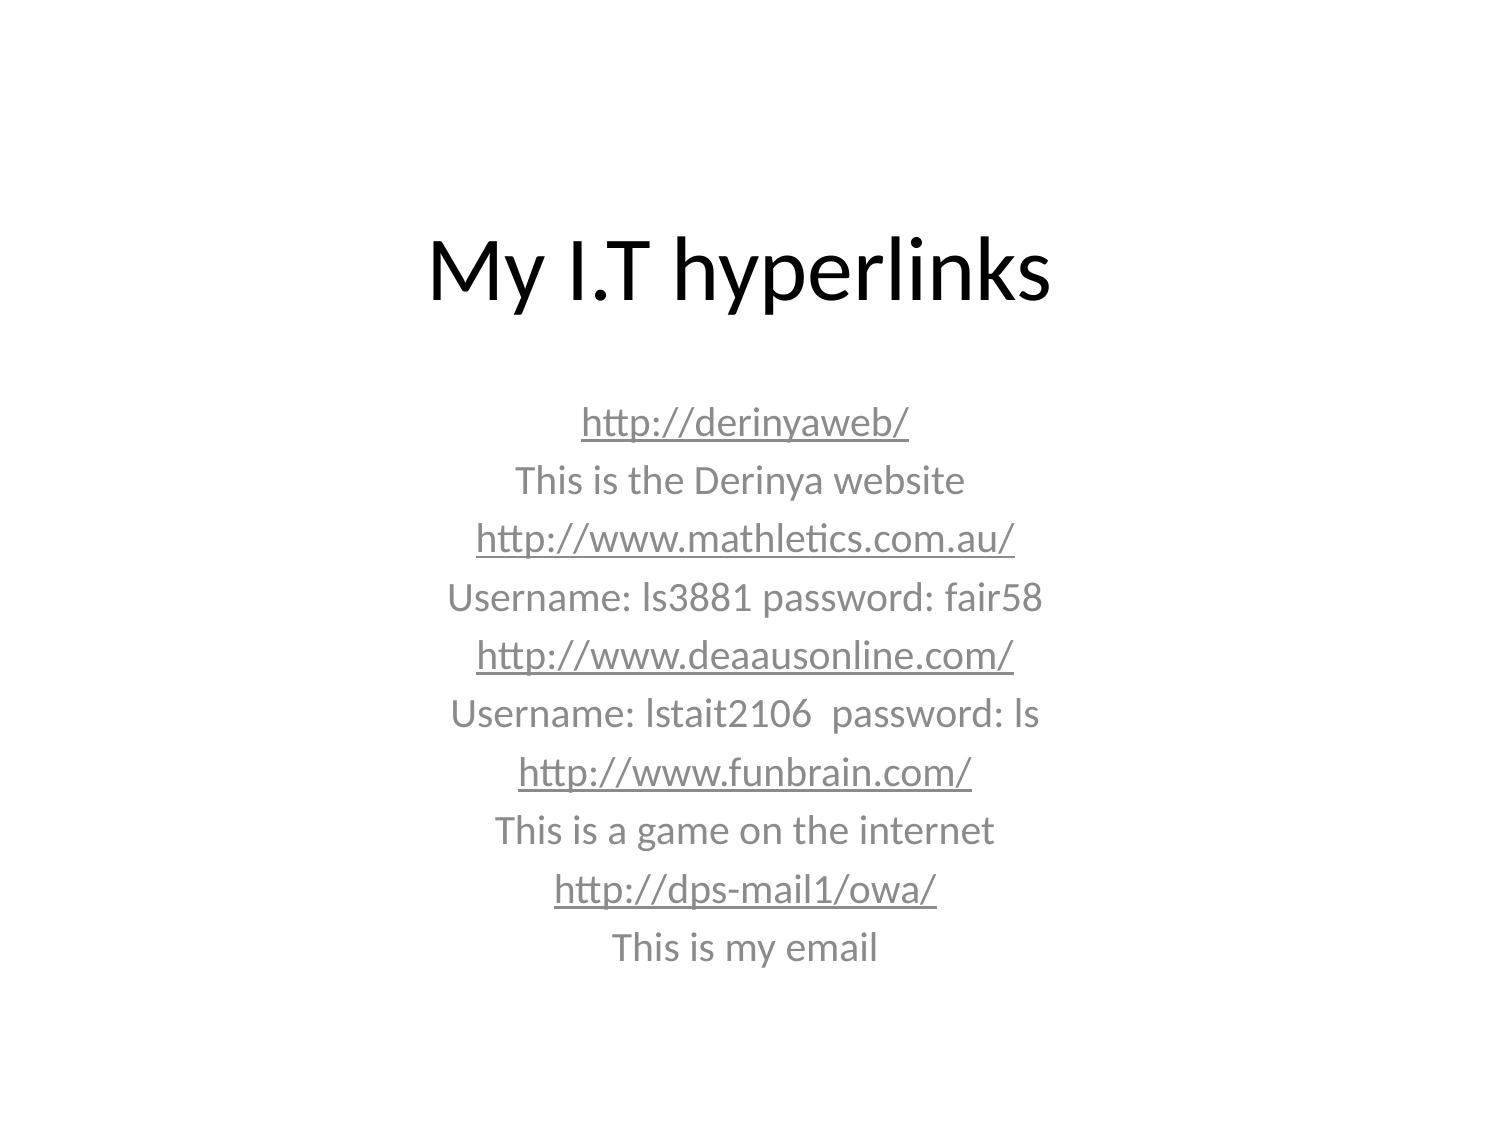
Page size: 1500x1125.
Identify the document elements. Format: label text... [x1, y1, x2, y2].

title My I.T hyperlinks [112, 105, 1388, 422]
subtitle http://derinyaweb/ This is the Derinya website http://www.mathletics.com.au/ Username: ls3881 password: fair58 http://www.deaausonline.com/ Username: lstait2106 password: ls http://www.funbrain.com/ This is a game on the internet http://dps-mail1/owa/ This is my email [225, 386, 1275, 1055]
